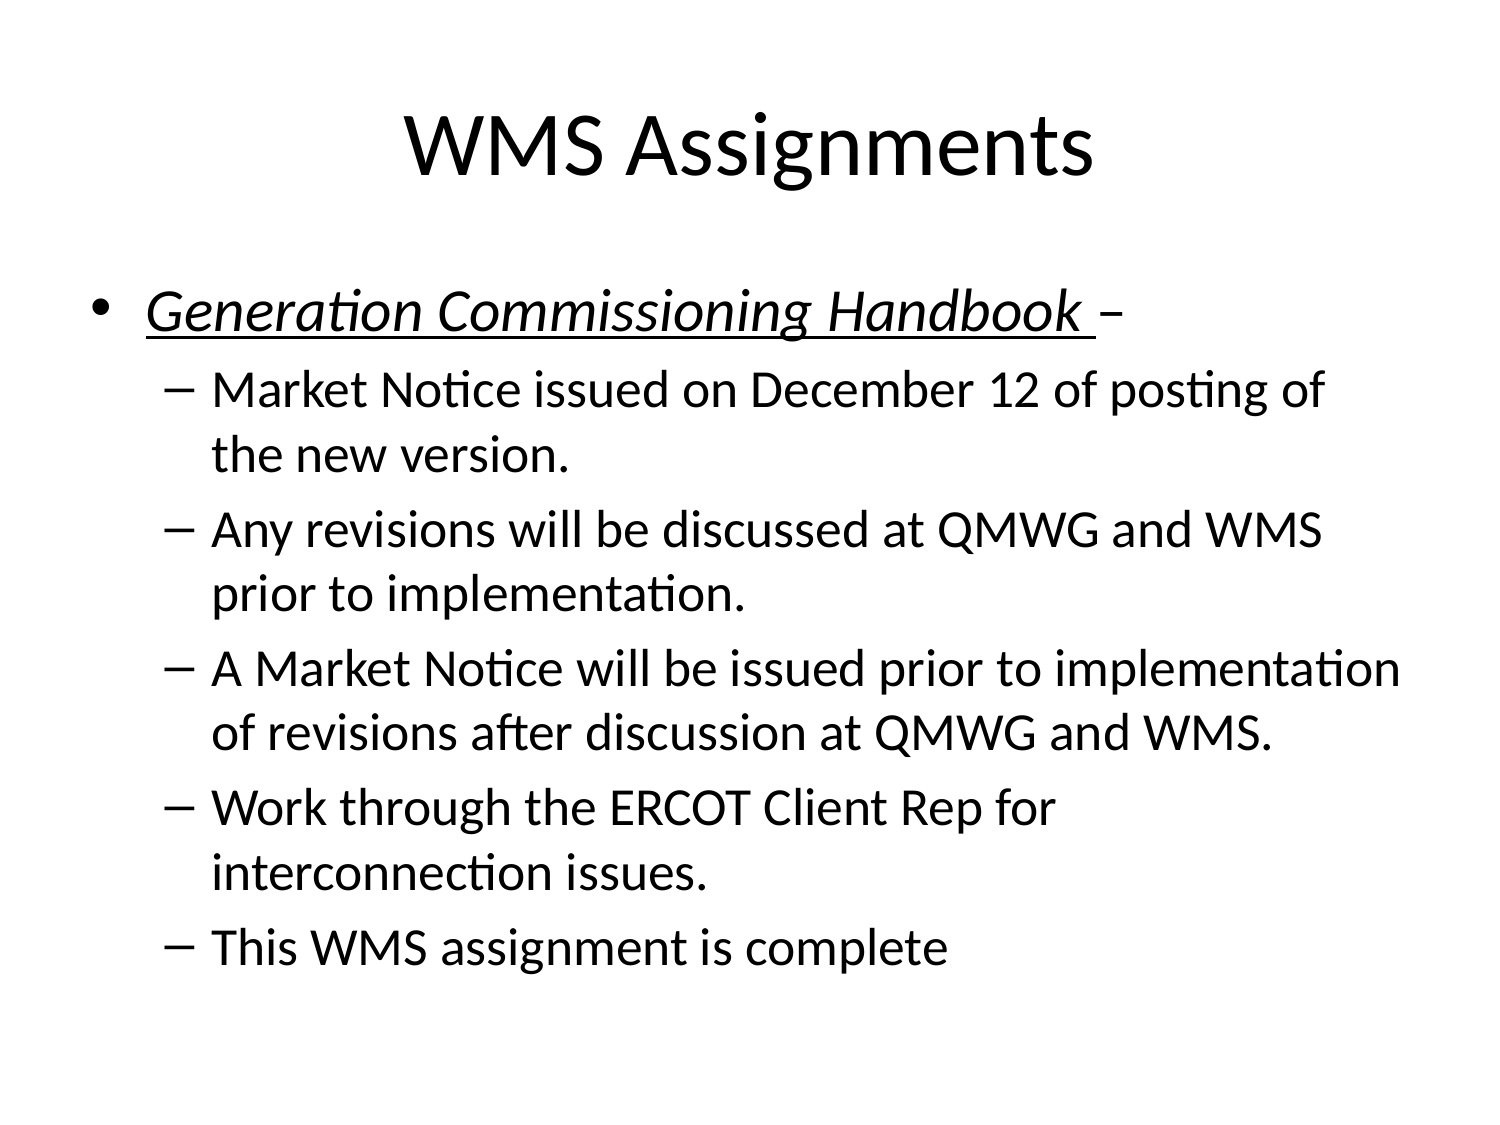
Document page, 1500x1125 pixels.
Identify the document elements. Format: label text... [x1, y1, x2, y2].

title WMS Assignments [75, 45, 1425, 233]
list Generation Commissioning Handbook – Market Notice issued on December 12 of posting of the new version. Any revisions will be discussed at QMWG and WMS prior to implementation. A Market Notice will be issued prior to implementation of revisions after discussion at QMWG and WMS. Work through the ERCOT Client Rep for interconnection issues. This WMS assignment is complete [75, 262, 1425, 1005]
